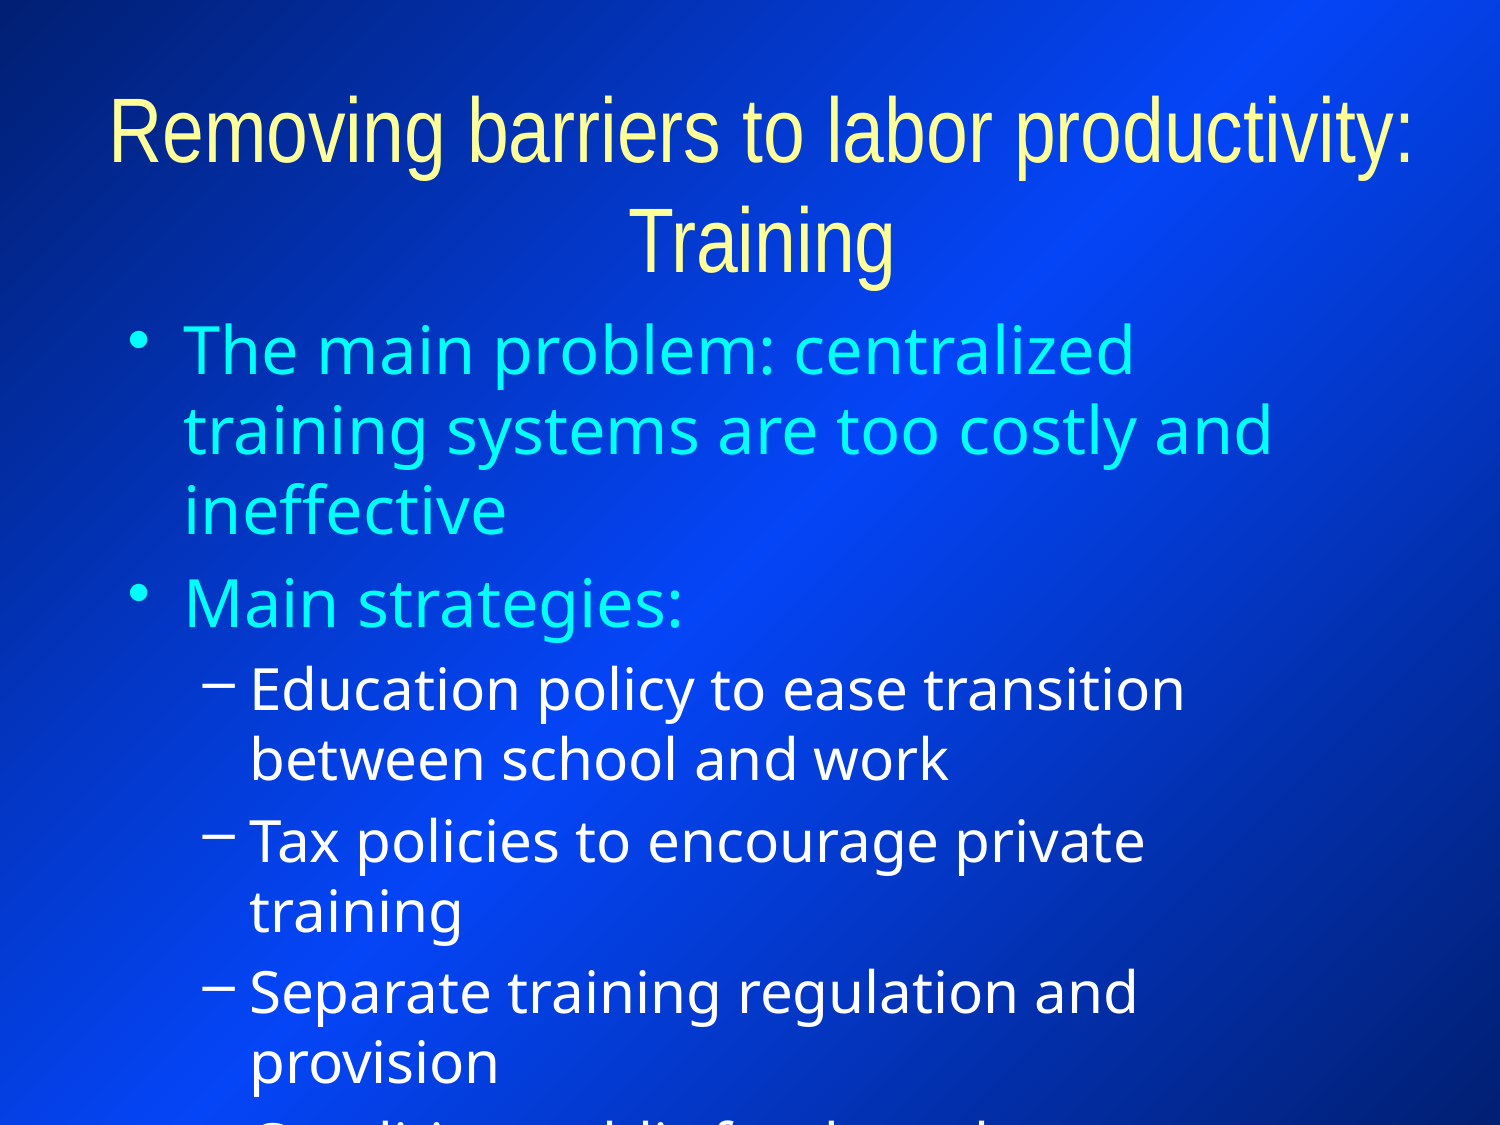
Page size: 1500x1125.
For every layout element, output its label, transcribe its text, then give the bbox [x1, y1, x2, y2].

title Removing barriers to labor productivity: Training [87, 87, 1438, 276]
list The main problem: centralized training systems are too costly and ineffective Main strategies: Education policy to ease transition between school and work Tax policies to encourage private training Separate training regulation and provision Condition public funds to the programs that improve trainees’ hiring possibilities. [112, 299, 1388, 976]
